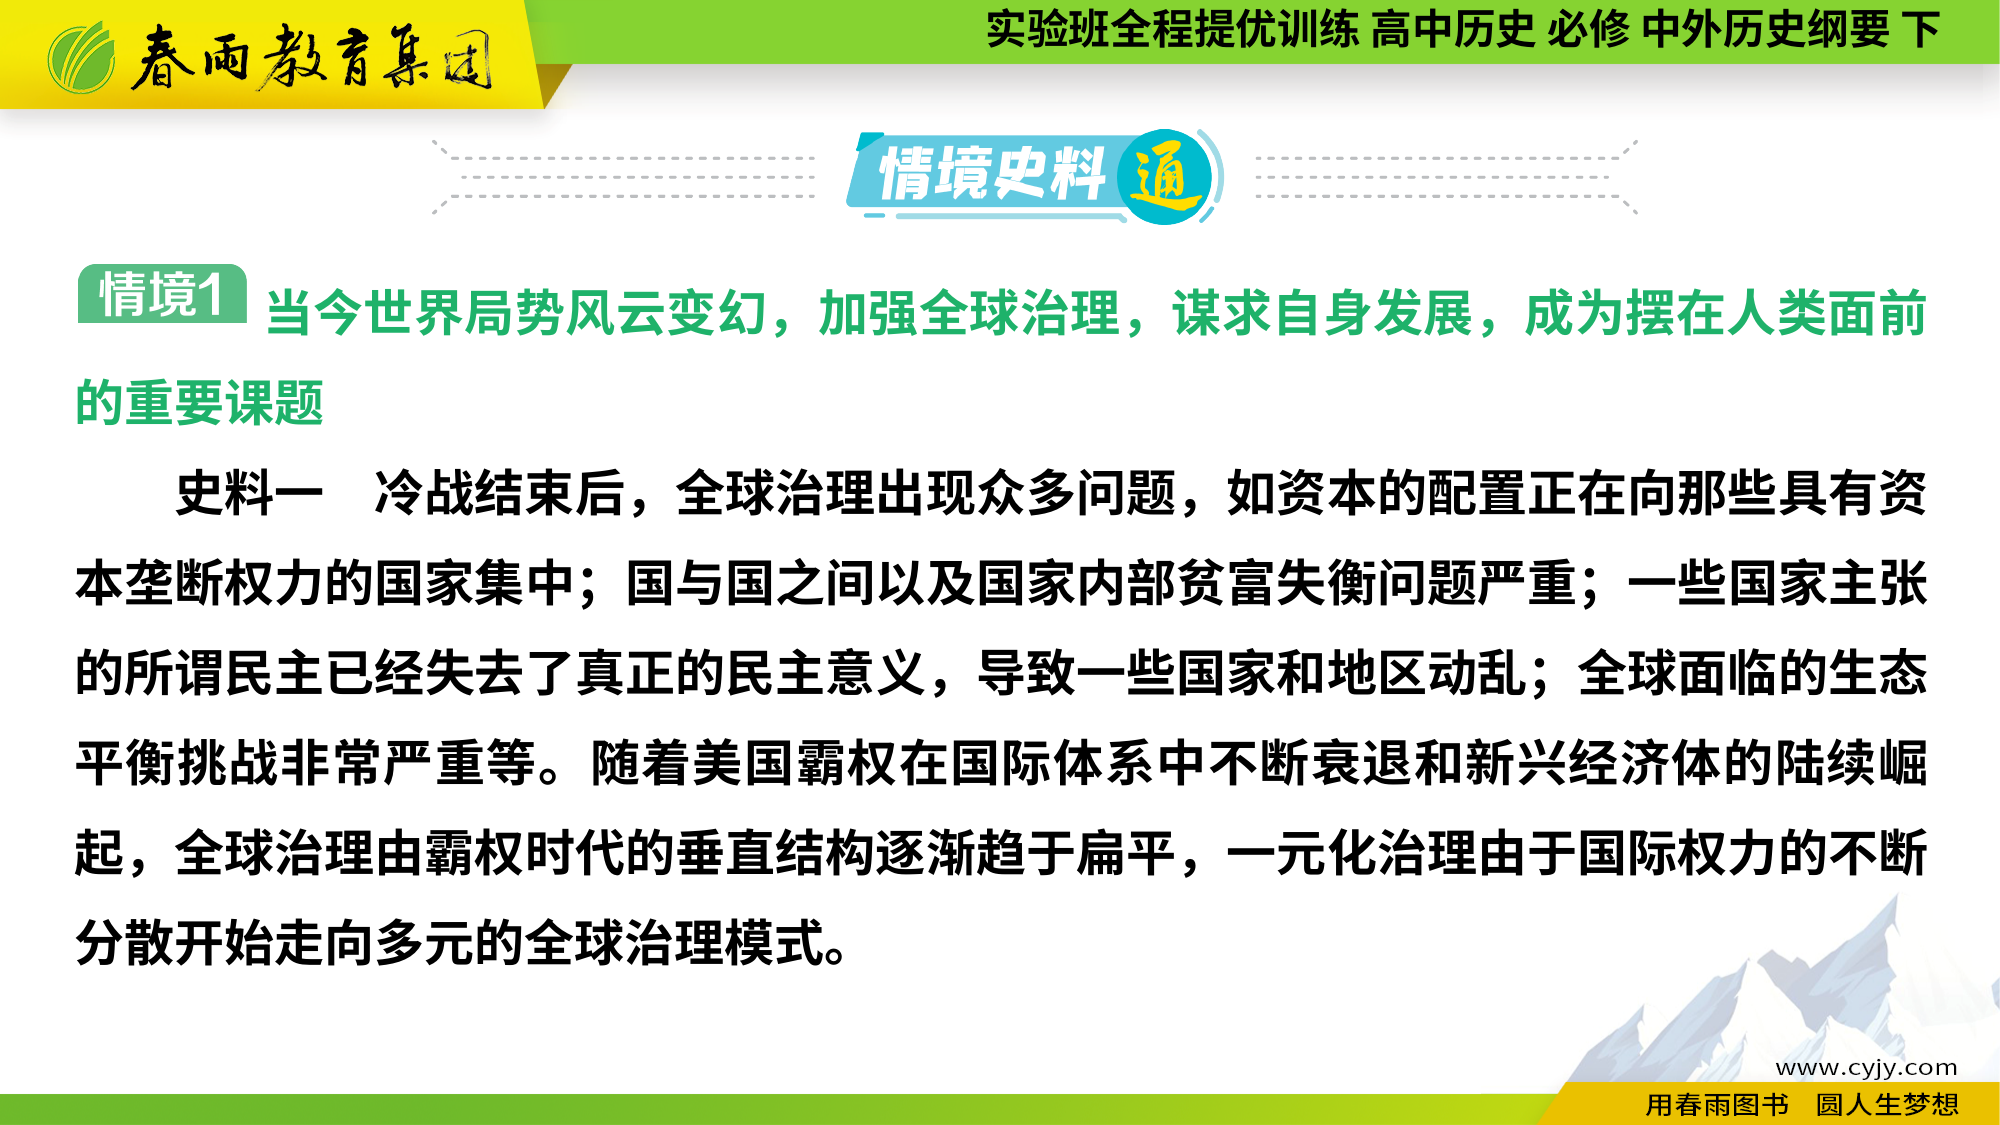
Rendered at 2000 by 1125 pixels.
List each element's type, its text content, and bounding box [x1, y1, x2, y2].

picture [0, 0, 2000, 1125]
list 当今世界局势风云变幻，加强全球治理，谋求自身发展，成为摆在人类面前的重要课题 史料一 冷战结束后，全球治理出现众多问题，如资本的配置正在向那些具有资本垄断权力的国家集中；国与国之间以及国家内部贫富失衡问题严重；一些国家主张的所谓民主已经失去了真正的民主意义，导致一些国家和地区动乱；全球面临的生态平衡挑战非常严重等。随着美国霸权在国际体系中不断衰退和新兴经济体的陆续崛起，全球治理由霸权时代的垂直结构逐渐趋于扁平，一元化治理由于国际权力的不断分散开始走向多元的全球治理模式。 [59, 243, 1944, 986]
